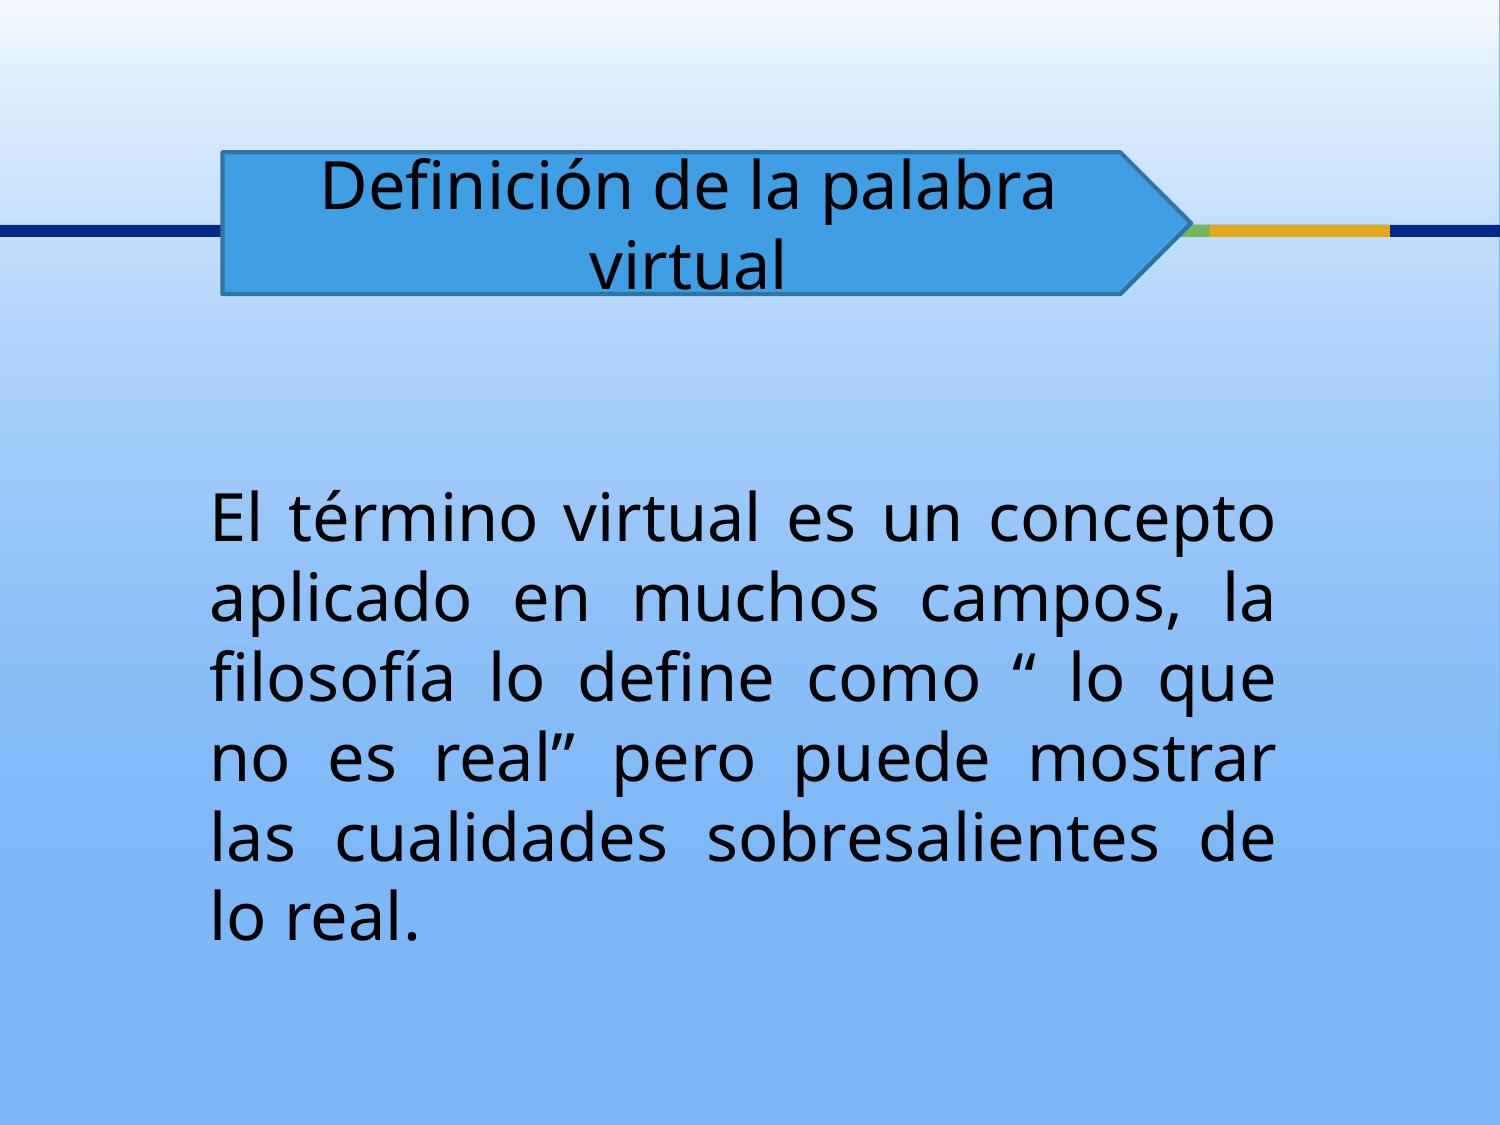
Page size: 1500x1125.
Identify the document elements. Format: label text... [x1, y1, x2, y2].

text_box El término virtual es un concepto aplicado en muchos campos, la filosofía lo define como “ lo que no es real” pero puede mostrar las cualidades sobresalientes de lo real. [194, 467, 1294, 1052]
text_box Definición de la palabra virtual [220, 150, 1194, 297]
